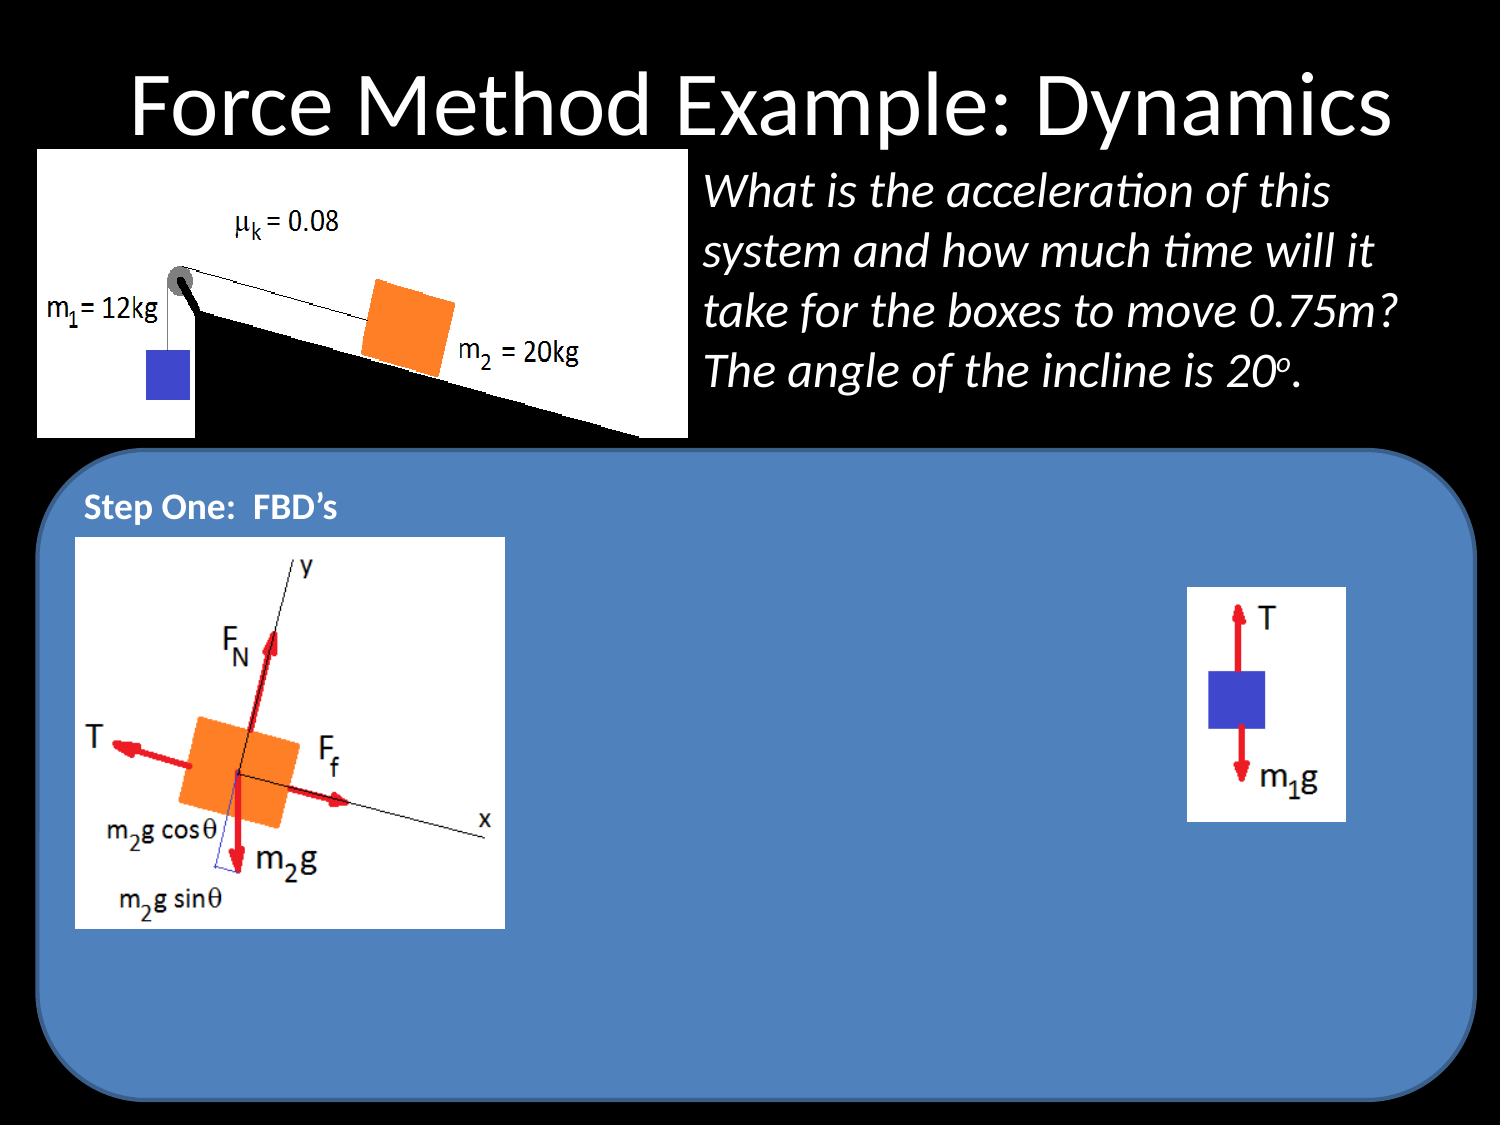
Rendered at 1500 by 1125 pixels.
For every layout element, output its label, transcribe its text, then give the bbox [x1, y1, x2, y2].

text_box What is the acceleration of this system and how much time will it take for the boxes to move 0.75m? The angle of the incline is 20o. [688, 149, 1450, 405]
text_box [1187, 587, 1346, 823]
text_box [74, 537, 505, 929]
picture [37, 149, 688, 438]
title Force Method Example: Dynamics [87, 4, 1438, 149]
text_box Step One: FBD’s [35, 447, 1478, 1103]
